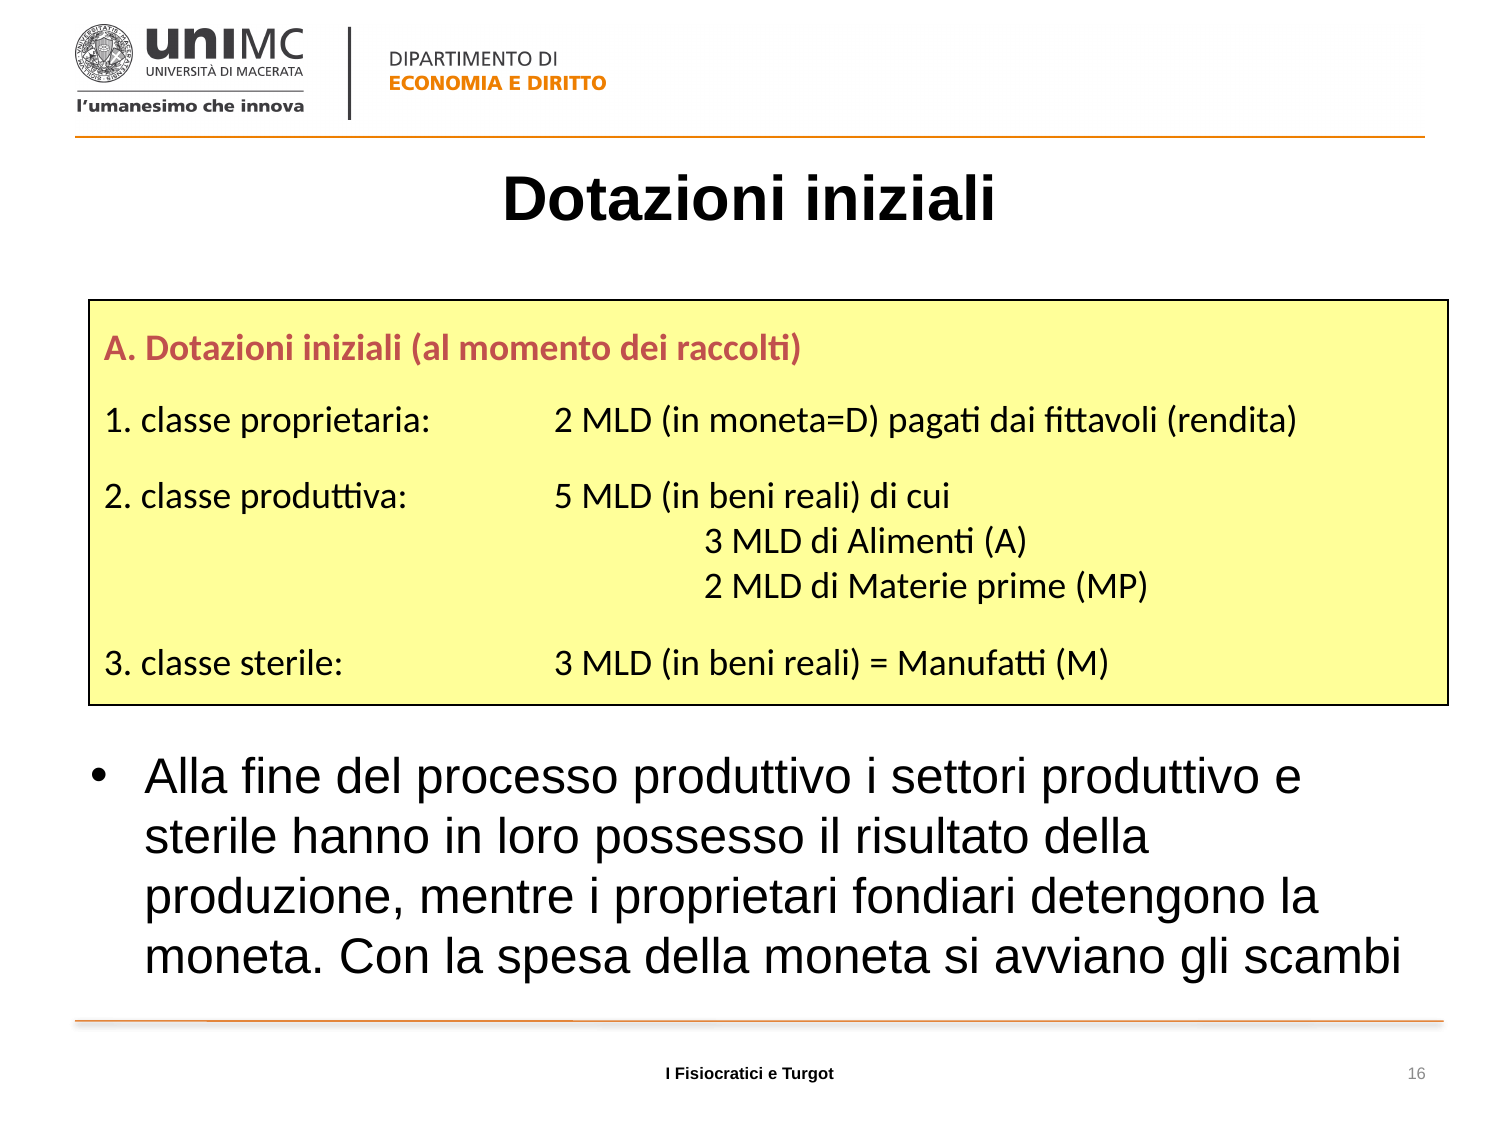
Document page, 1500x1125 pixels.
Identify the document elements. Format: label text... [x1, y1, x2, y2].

picture [75, 24, 1425, 138]
title Dotazioni iniziali [75, 149, 1425, 241]
slide_number 16 [1091, 1042, 1442, 1103]
footer I Fisiocratici e Turgot [512, 1042, 988, 1103]
list Alla fine del processo produttivo i settori produttivo e sterile hanno in loro possesso il risultato della produzione, mentre i proprietari fondiari detengono la moneta. Con la spesa della moneta si avviano gli scambi [75, 736, 1425, 1005]
text_box A. Dotazioni iniziali (al momento dei raccolti) 1. classe proprietaria: 2 MLD (in moneta=D) pagati dai fittavoli (rendita) 2. classe produttiva: 5 MLD (in beni reali) di cui 3 MLD di Alimenti (A) 2 MLD di Materie prime (MP) 3. classe sterile: 3 MLD (in beni reali) = Manufatti (M) [89, 299, 1449, 706]
